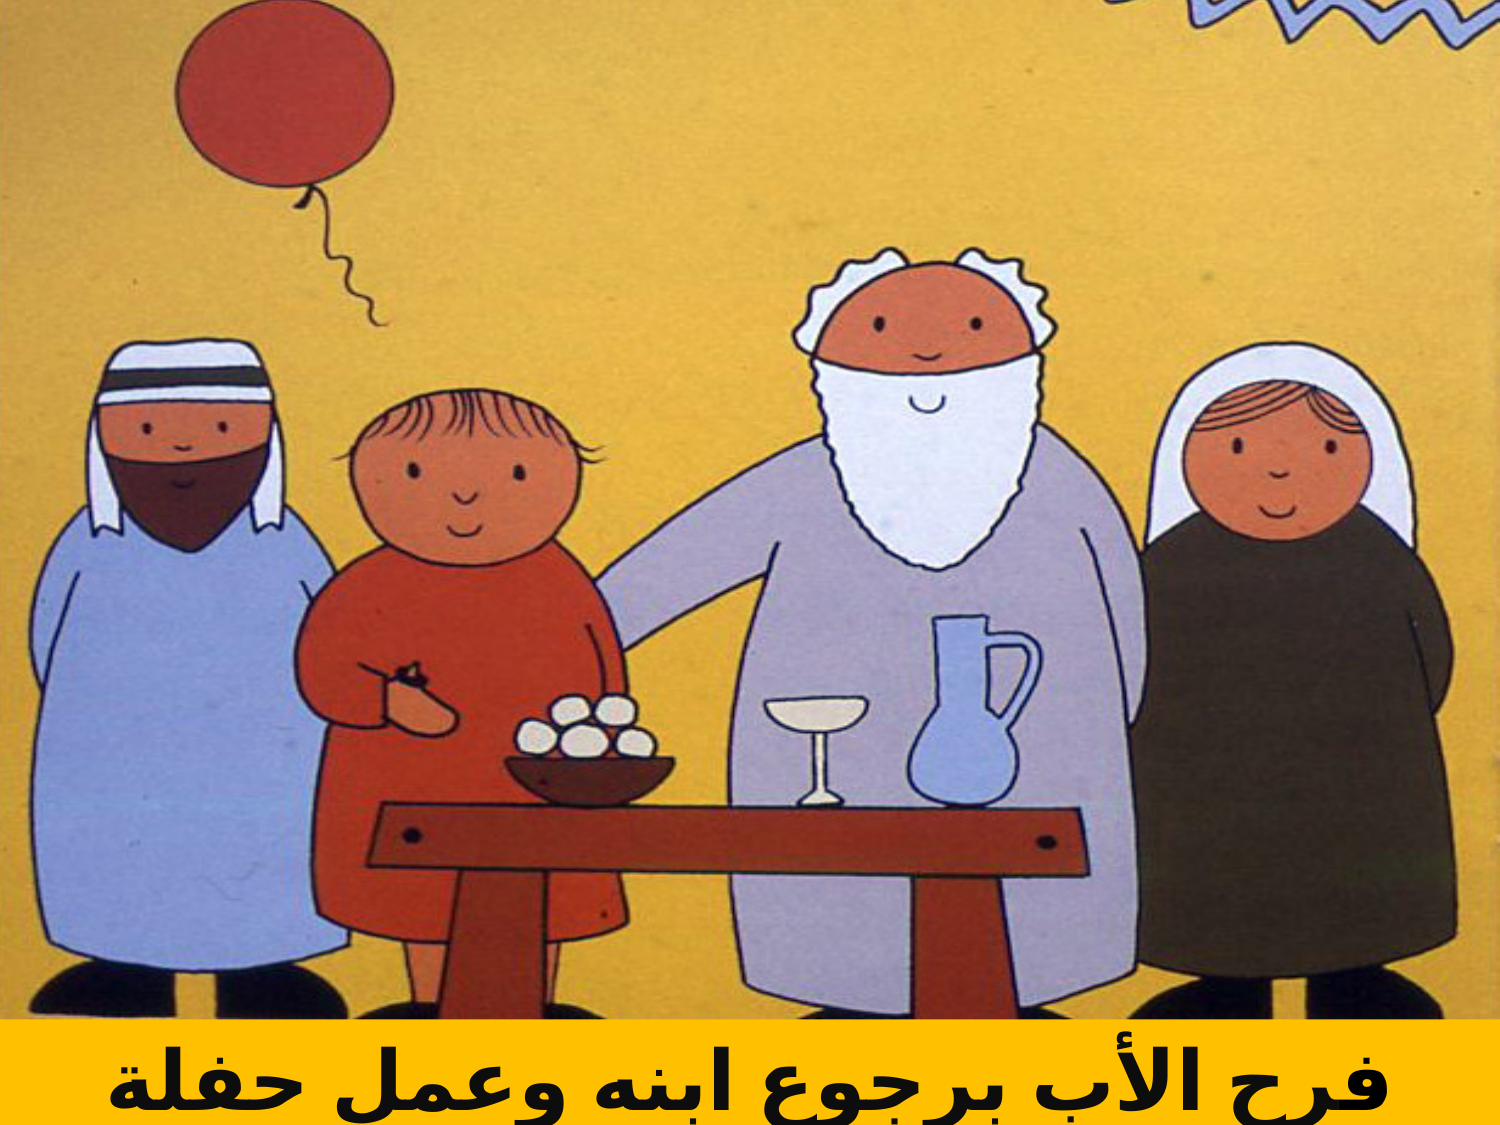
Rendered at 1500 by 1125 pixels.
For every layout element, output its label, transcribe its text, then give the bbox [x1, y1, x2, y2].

picture [0, 0, 1500, 1020]
text_box فرح الأب برجوع ابنه وعمل حفلة كبيرة [0, 1026, 1500, 1125]
